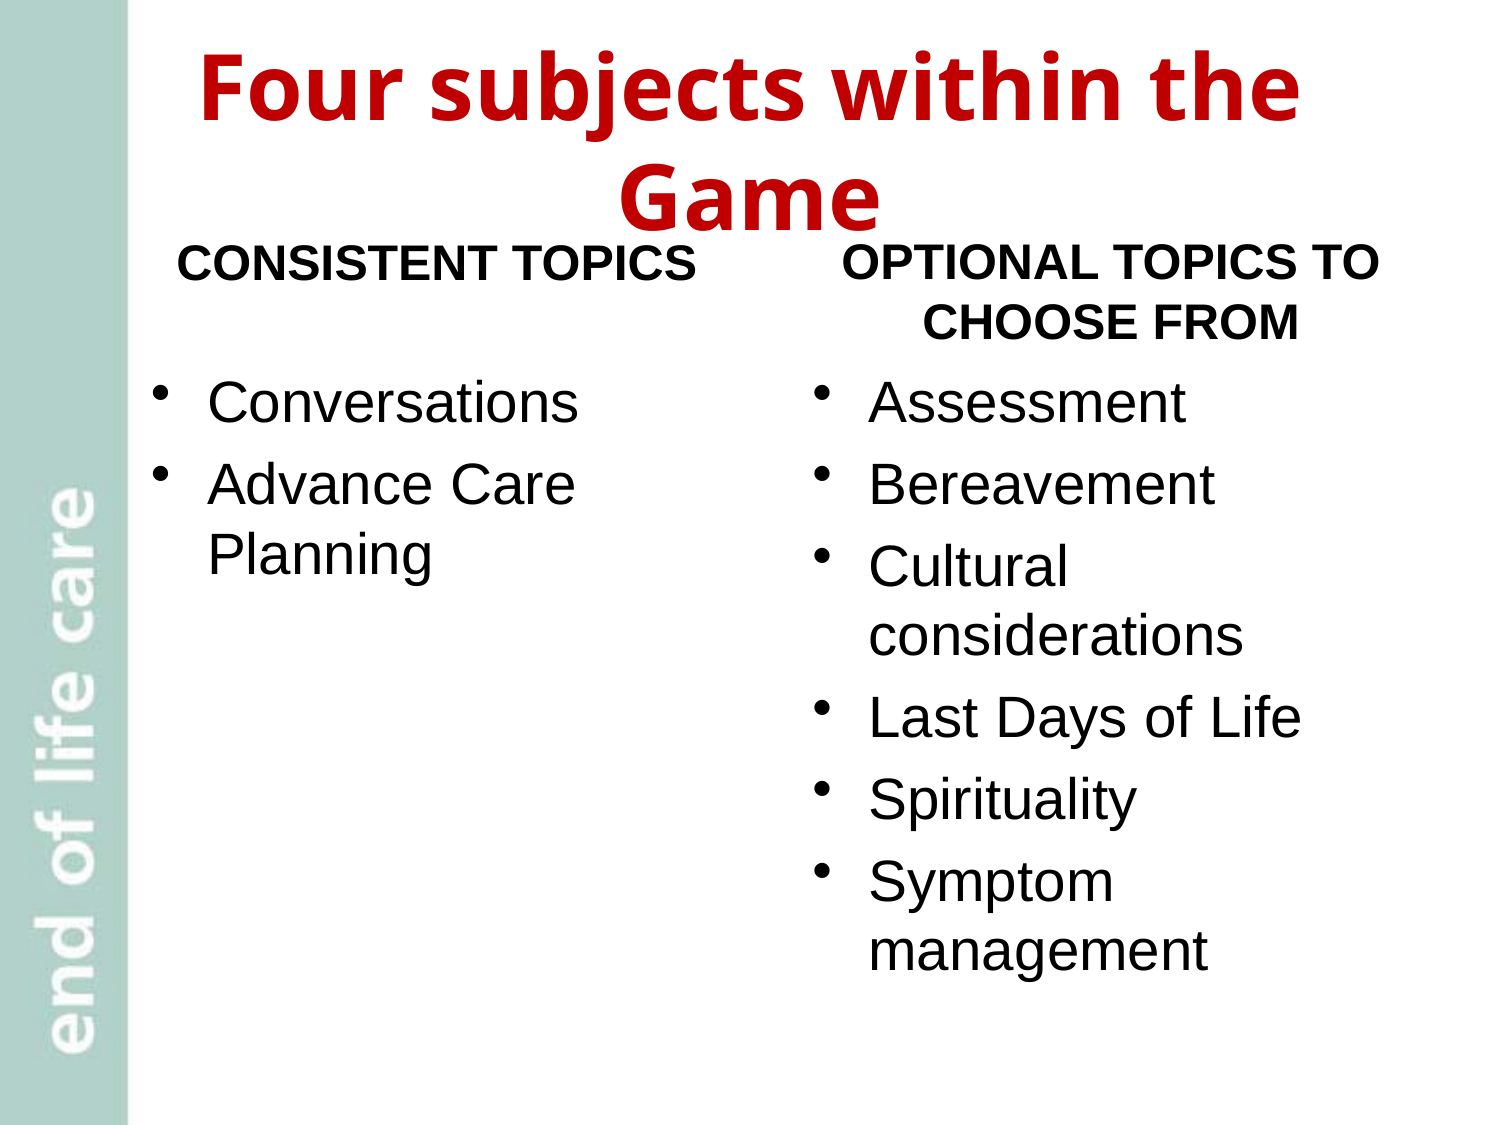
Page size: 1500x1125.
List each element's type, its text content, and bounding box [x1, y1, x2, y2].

list OPTIONAL TOPICS TO CHOOSE FROM [797, 251, 1425, 356]
list CONSISTENT TOPICS [135, 251, 738, 356]
list Assessment Bereavement Cultural considerations Last Days of Life Spirituality Symptom management [797, 356, 1425, 1005]
picture [0, 0, 1500, 1125]
list Conversations Advance Care Planning [135, 356, 738, 1005]
title Four subjects within the Game [75, 45, 1425, 233]
